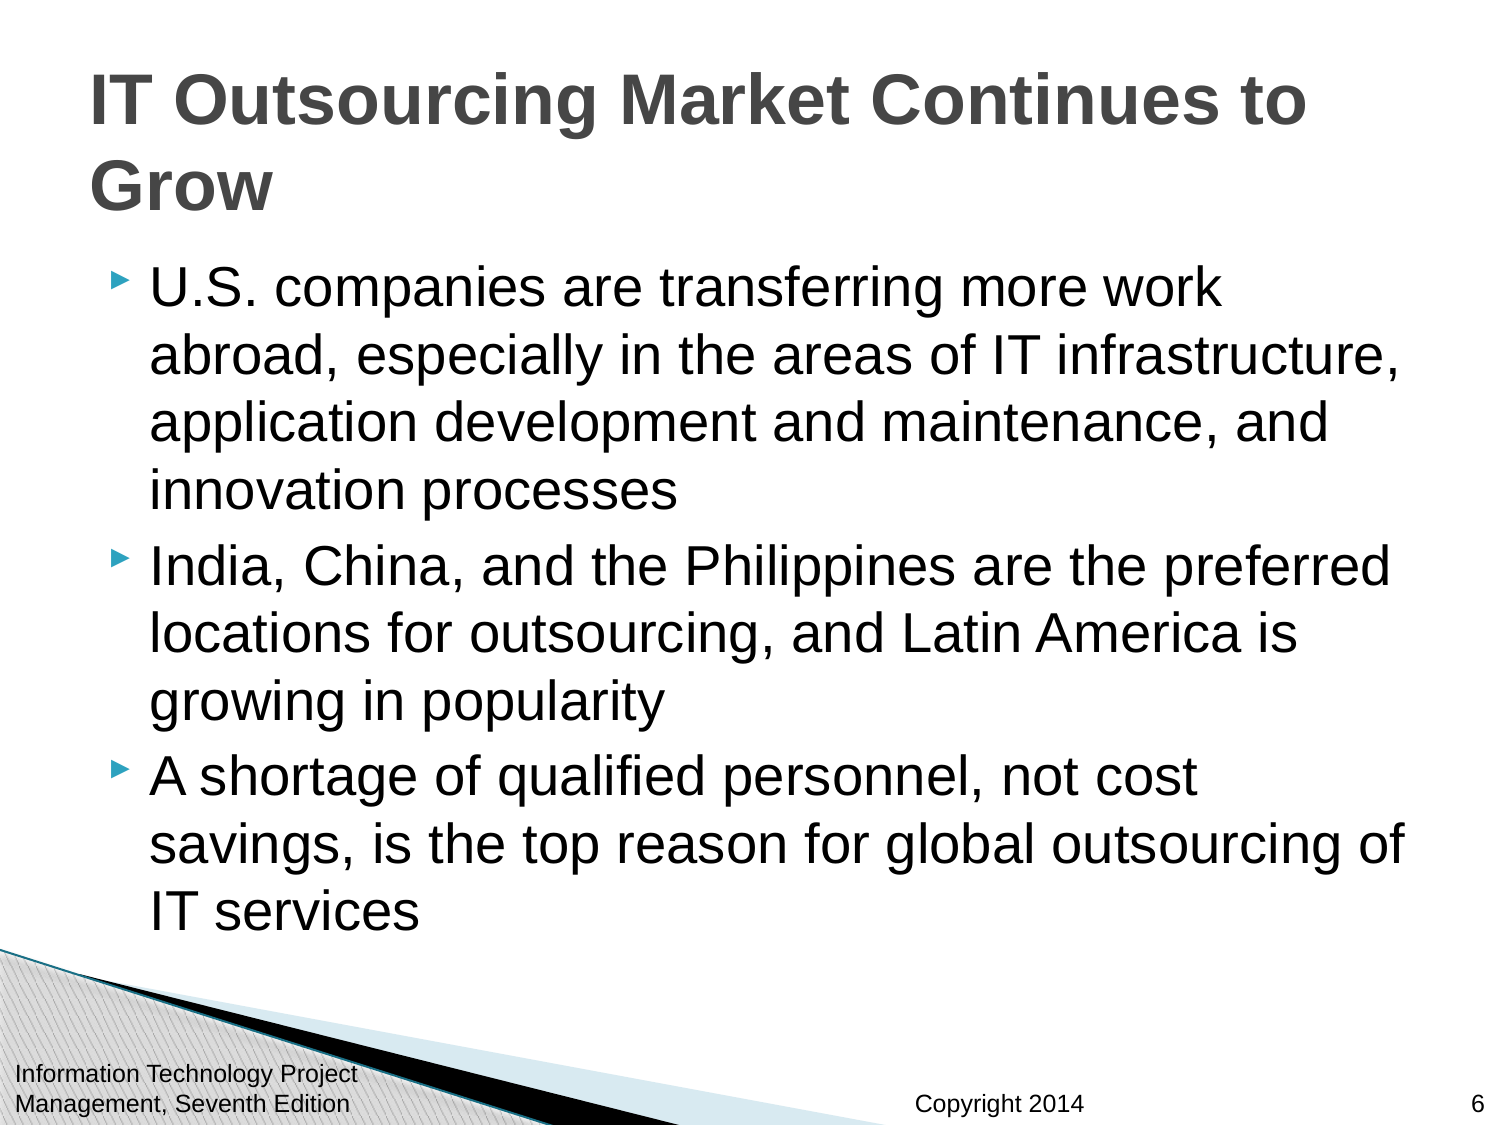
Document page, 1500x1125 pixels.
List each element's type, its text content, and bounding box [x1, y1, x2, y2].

slide_number 6 [1408, 1065, 1500, 1125]
footer Information Technology Project Management, Seventh Edition [0, 1065, 425, 1125]
title IT Outsourcing Market Continues to Grow [75, 45, 1425, 233]
list U.S. companies are transferring more work abroad, especially in the areas of IT infrastructure, application development and maintenance, and innovation processes India, China, and the Philippines are the preferred locations for outsourcing, and Latin America is growing in popularity A shortage of qualified personnel, not cost savings, is the top reason for global outsourcing of IT services [74, 242, 1426, 986]
